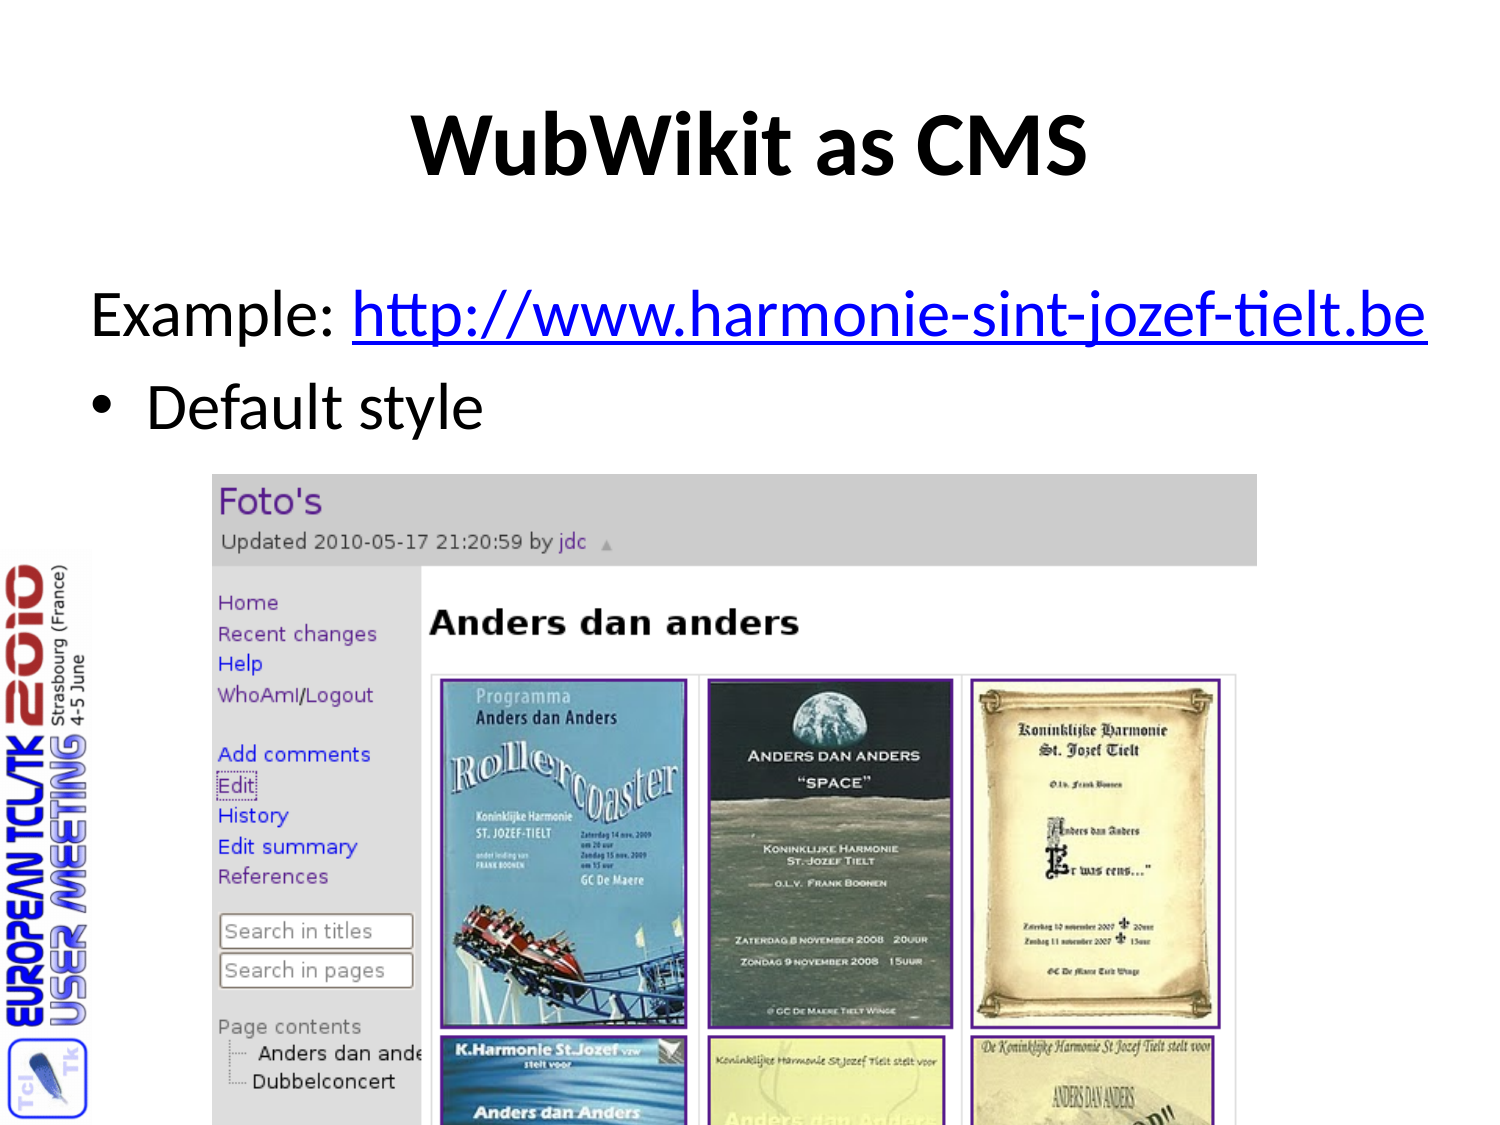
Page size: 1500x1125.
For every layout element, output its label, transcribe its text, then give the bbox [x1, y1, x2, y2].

picture [0, 474, 1257, 1125]
list Example: http://www.harmonie-sint-jozef-tielt.be Default style [75, 262, 1500, 1005]
title WubWikit as CMS [75, 45, 1425, 233]
